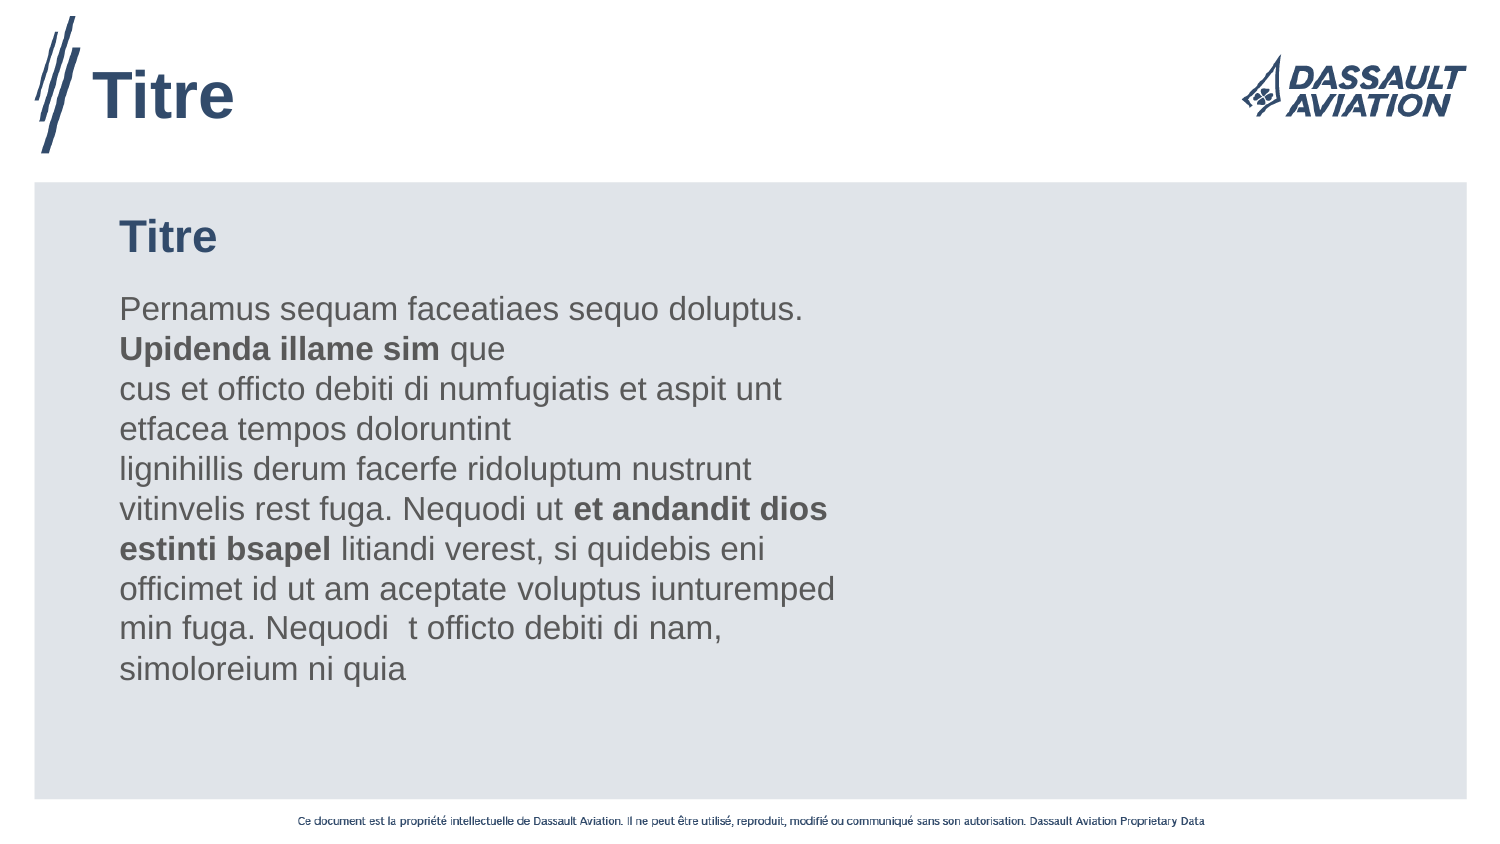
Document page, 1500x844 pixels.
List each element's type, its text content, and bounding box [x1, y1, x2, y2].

text_box Titre [104, 199, 1255, 269]
picture [0, 0, 1499, 844]
text_box Pernamus sequam faceatiaes sequo doluptus. Upidenda illame sim que cus et officto debiti di numfugiatis et aspit unt etfacea tempos doloruntint lignihillis derum facerfe ridoluptum nustrunt vitinvelis rest fuga. Nequodi ut et andandit dios estinti bsapel litiandi verest, si quidebis eni officimet id ut am aceptate voluptus iunturemped min fuga. Nequodi t officto debiti di nam, simoloreium ni quia [104, 280, 892, 694]
text_box Titre [77, 44, 251, 140]
